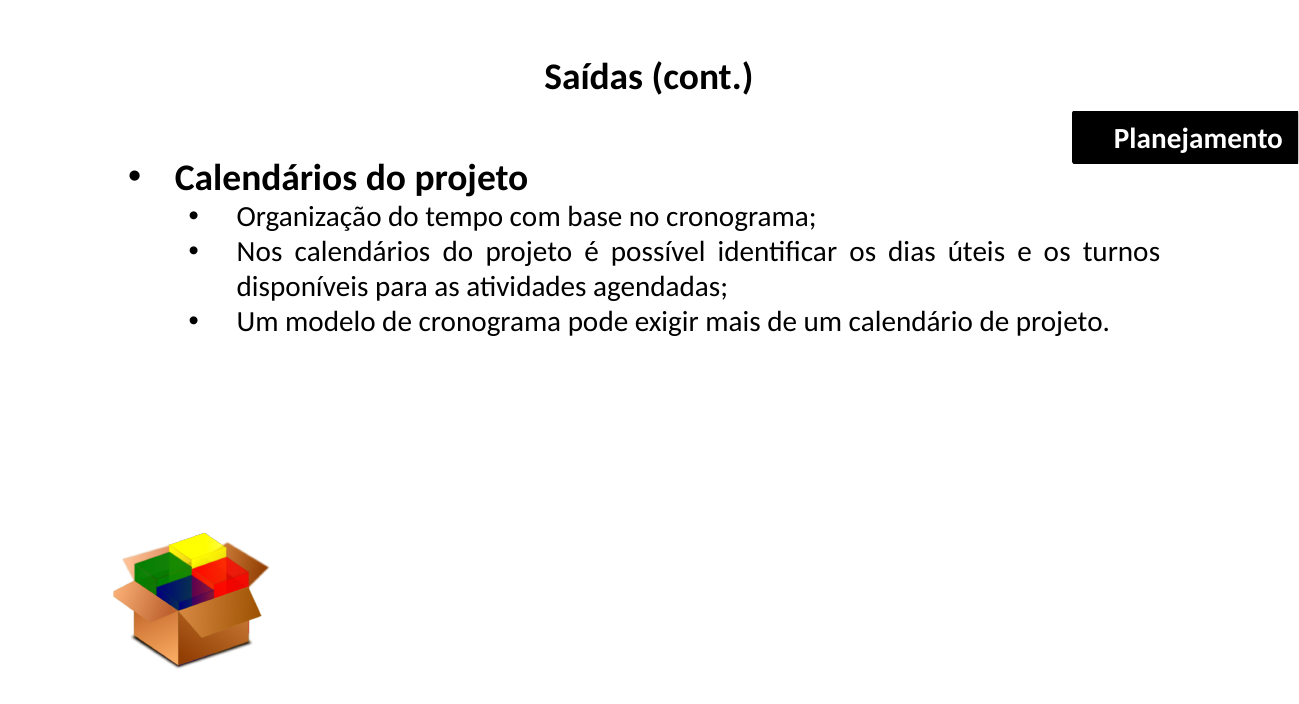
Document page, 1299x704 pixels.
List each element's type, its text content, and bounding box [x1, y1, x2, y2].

picture [112, 520, 273, 672]
text_box Saídas (cont.) [0, 44, 1299, 106]
text_box Planejamento [1074, 112, 1299, 162]
text_box Calendários do projeto Organização do tempo com base no cronograma; Nos calendários do projeto é possível identificar os dias úteis e os turnos disponíveis para as atividades agendadas; Um modelo de cronograma pode exigir mais de um calendário de projeto. [113, 145, 1177, 348]
